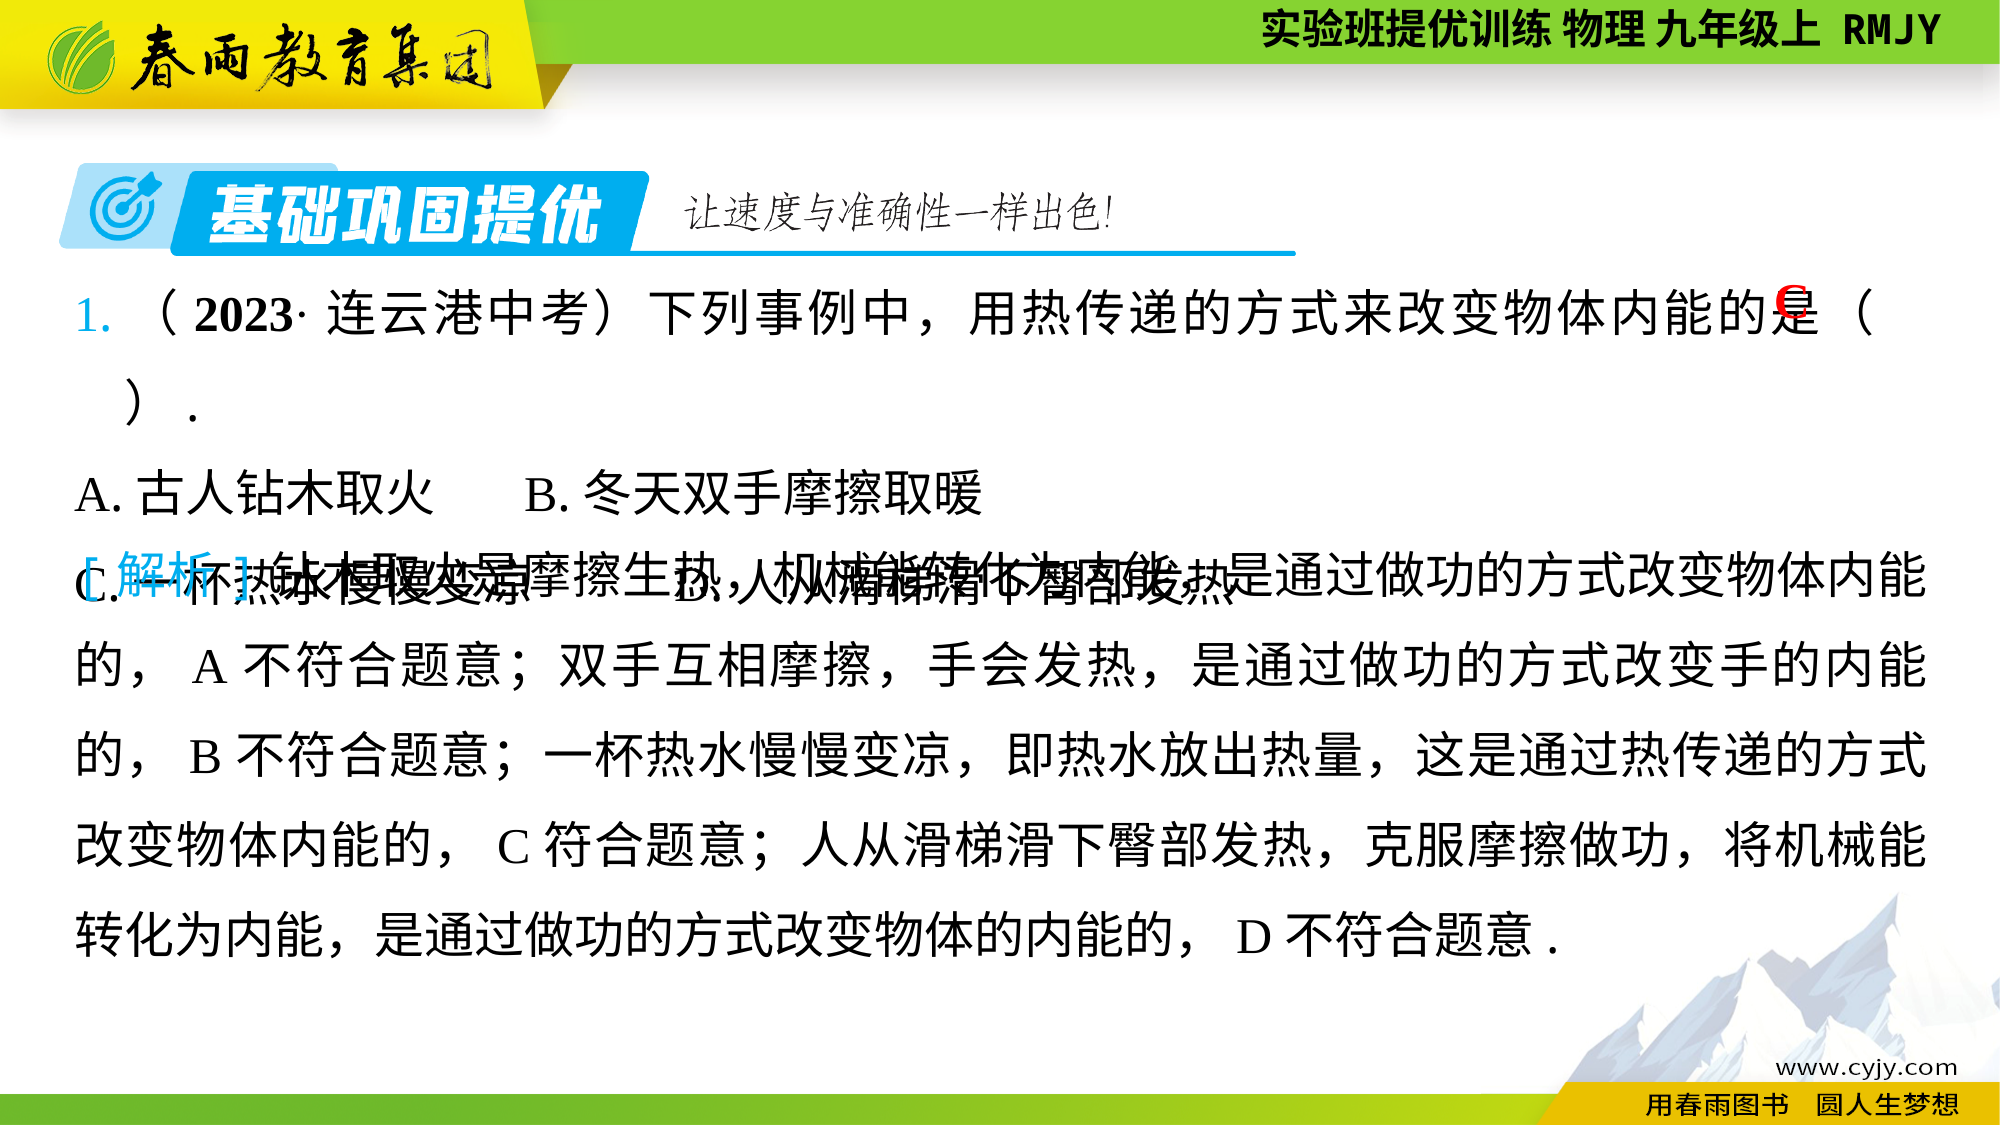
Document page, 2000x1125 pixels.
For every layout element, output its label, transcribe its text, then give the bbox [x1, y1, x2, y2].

picture [0, 0, 2000, 1125]
text_box C [1759, 261, 1825, 336]
list 1.（2023·连云港中考）下列事例中，用热传递的方式来改变物体内能的是（ ）. A.古人钻木取火 B.冬天双手摩擦取暖 C.一杯热水慢慢变凉 D.人从滑梯滑下臀部发热 [59, 244, 1944, 506]
text_box [解析]钻木取火是摩擦生热，机械能转化为内能，是通过做功的方式改变物体内能的，A不符合题意；双手互相摩擦，手会发热，是通过做功的方式改变手的内能的，B不符合题意；一杯热水慢慢变凉，即热水放出热量，这是通过热传递的方式改变物体内能的，C符合题意；人从滑梯滑下臀部发热，克服摩擦做功，将机械能转化为内能，是通过做功的方式改变物体的内能的，D不符合题意. [59, 506, 1944, 971]
